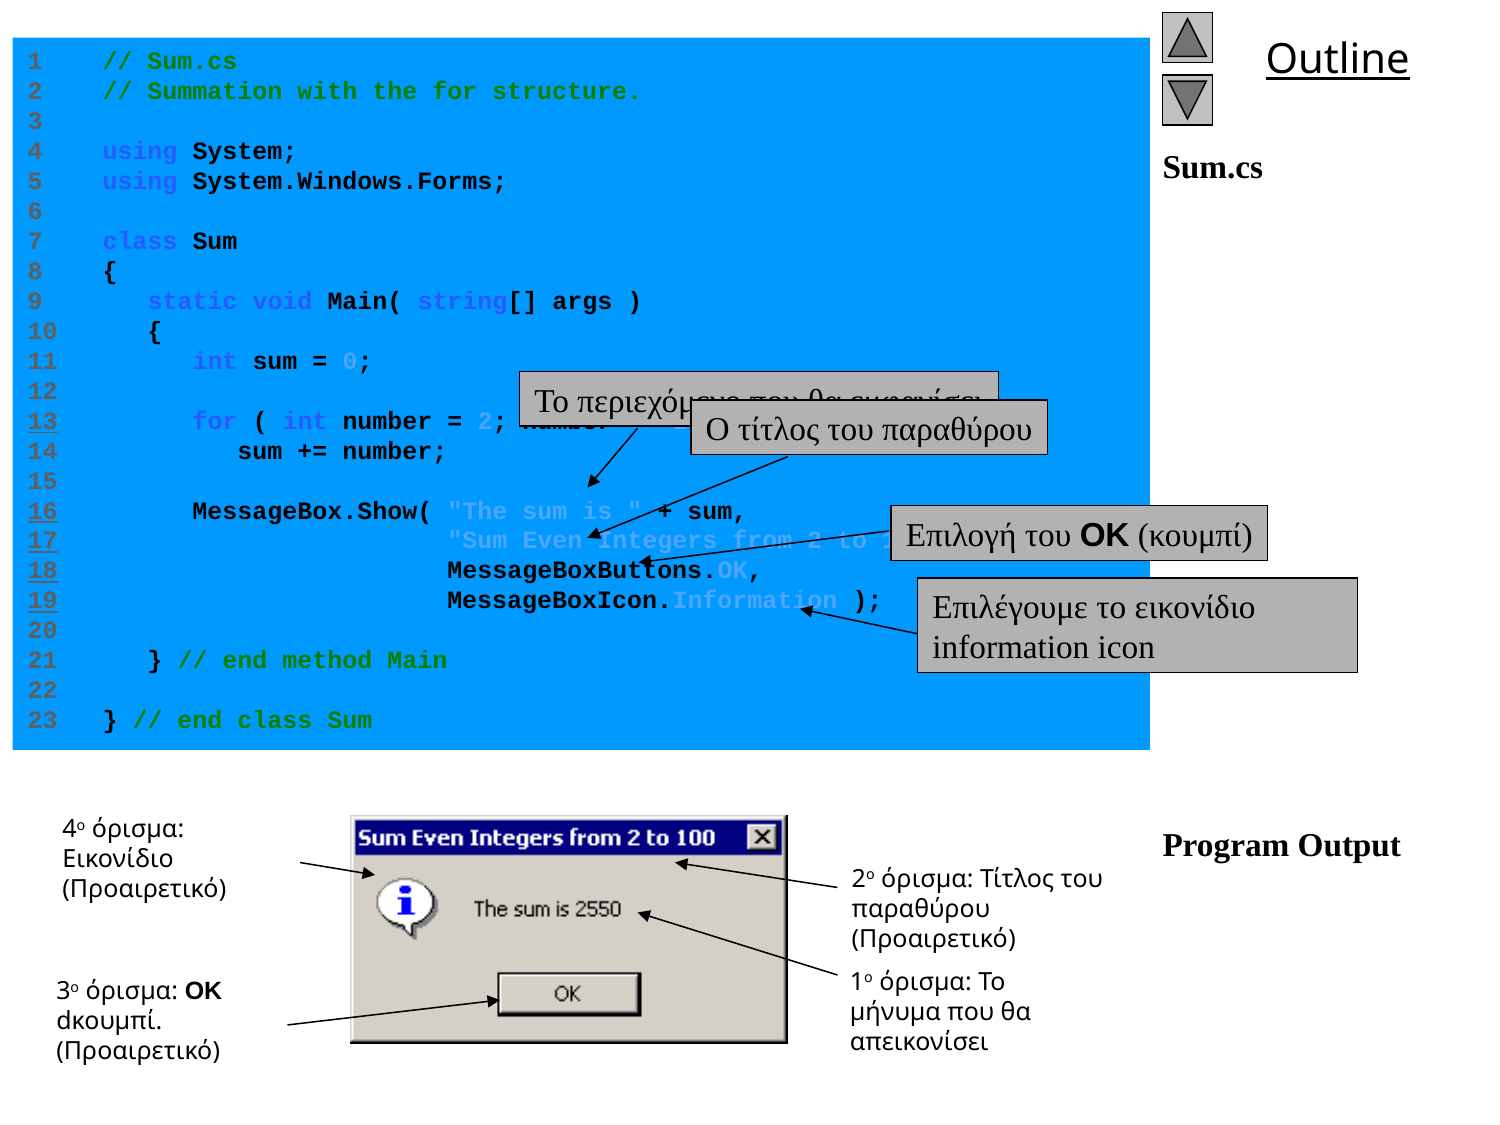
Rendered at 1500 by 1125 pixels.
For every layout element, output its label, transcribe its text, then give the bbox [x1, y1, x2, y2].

title Sum.cs Program Output [1162, 137, 1500, 1038]
subtitle 1 // Sum.cs 2 // Summation with the for structure. 3 4 using System; 5 using System.Windows.Forms; 6 7 class Sum 8 { 9 static void Main( string[] args ) 10 { 11 int sum = 0; 12 13 for ( int number = 2; number <= 100; number += 2 ) 14 sum += number; 15 16 MessageBox.Show( "The sum is " + sum, 17 "Sum Even Integers from 2 to 100", 18 MessageBoxButtons.OK, 19 MessageBoxIcon.Information ); 20 21 } // end method Main 22 23 } // end class Sum [12, 37, 1150, 750]
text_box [638, 505, 1271, 563]
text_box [799, 577, 1359, 675]
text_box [516, 371, 1002, 488]
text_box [587, 399, 1050, 538]
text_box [55, 812, 1126, 1044]
